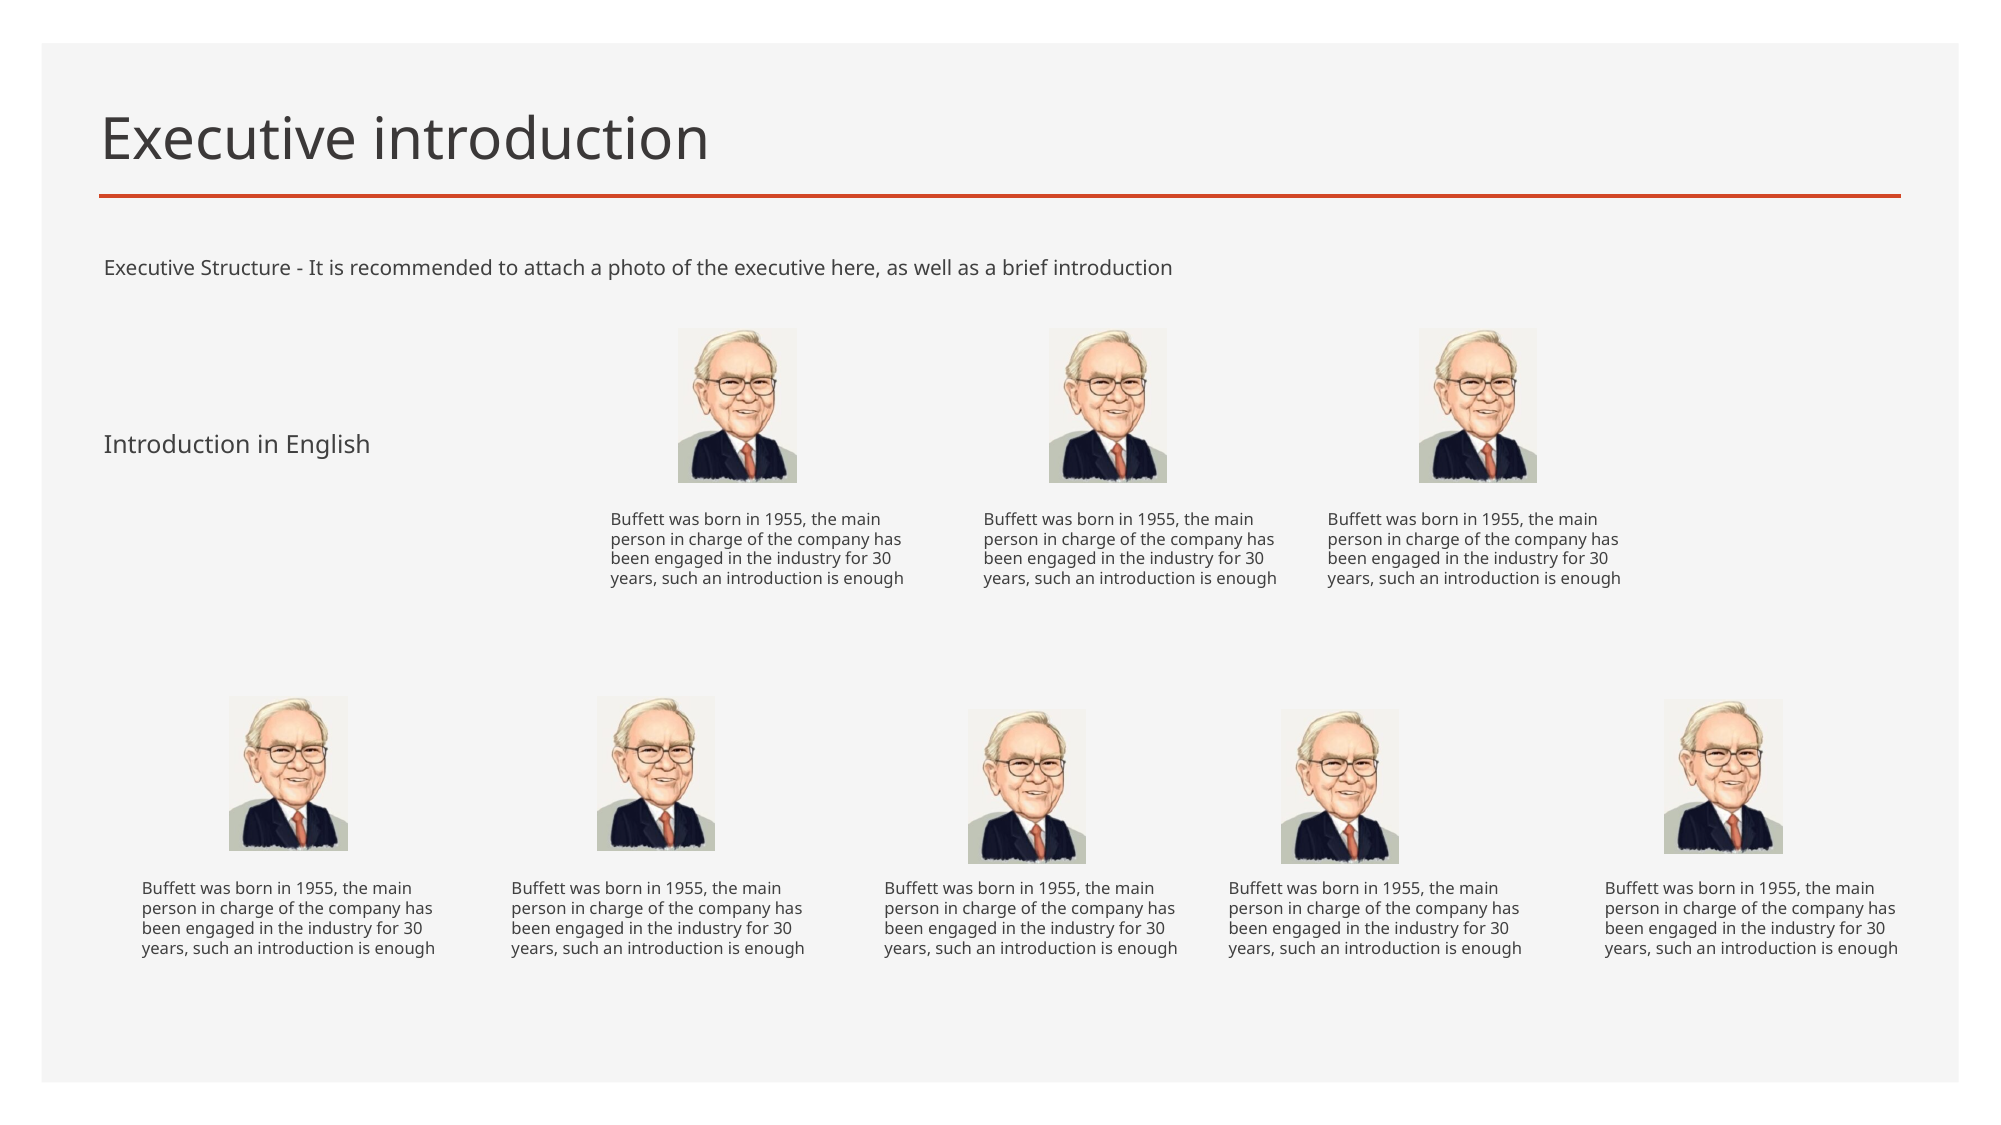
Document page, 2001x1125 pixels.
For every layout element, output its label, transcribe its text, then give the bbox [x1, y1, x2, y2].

list Executive Structure - It is recommended to attach a photo of the executive here, as well as a brief introduction [88, 234, 1415, 302]
text_box Buffett was born in 1955, the main person in charge of the company has been engaged in the industry for 30 years, such an introduction is enough [1312, 500, 1654, 655]
picture [1419, 328, 1537, 483]
picture [1281, 709, 1399, 864]
text_box Buffett was born in 1955, the main person in charge of the company has been engaged in the industry for 30 years, such an introduction is enough [968, 500, 1310, 655]
picture [229, 696, 348, 851]
picture [678, 328, 797, 483]
picture [968, 709, 1086, 864]
text_box Buffett was born in 1955, the main person in charge of the company has been engaged in the industry for 30 years, such an introduction is enough [869, 870, 1211, 1024]
picture [1664, 699, 1783, 854]
title Executive introduction [85, 73, 1214, 179]
text_box Introduction in English [88, 420, 407, 475]
text_box Buffett was born in 1955, the main person in charge of the company has been engaged in the industry for 30 years, such an introduction is enough [496, 870, 838, 1024]
text_box Buffett was born in 1955, the main person in charge of the company has been engaged in the industry for 30 years, such an introduction is enough [595, 500, 937, 655]
text_box Buffett was born in 1955, the main person in charge of the company has been engaged in the industry for 30 years, such an introduction is enough [1213, 870, 1555, 1024]
picture [597, 696, 715, 851]
picture [1049, 328, 1167, 483]
text_box Buffett was born in 1955, the main person in charge of the company has been engaged in the industry for 30 years, such an introduction is enough [126, 870, 468, 1024]
text_box Buffett was born in 1955, the main person in charge of the company has been engaged in the industry for 30 years, such an introduction is enough [1589, 870, 1931, 1024]
